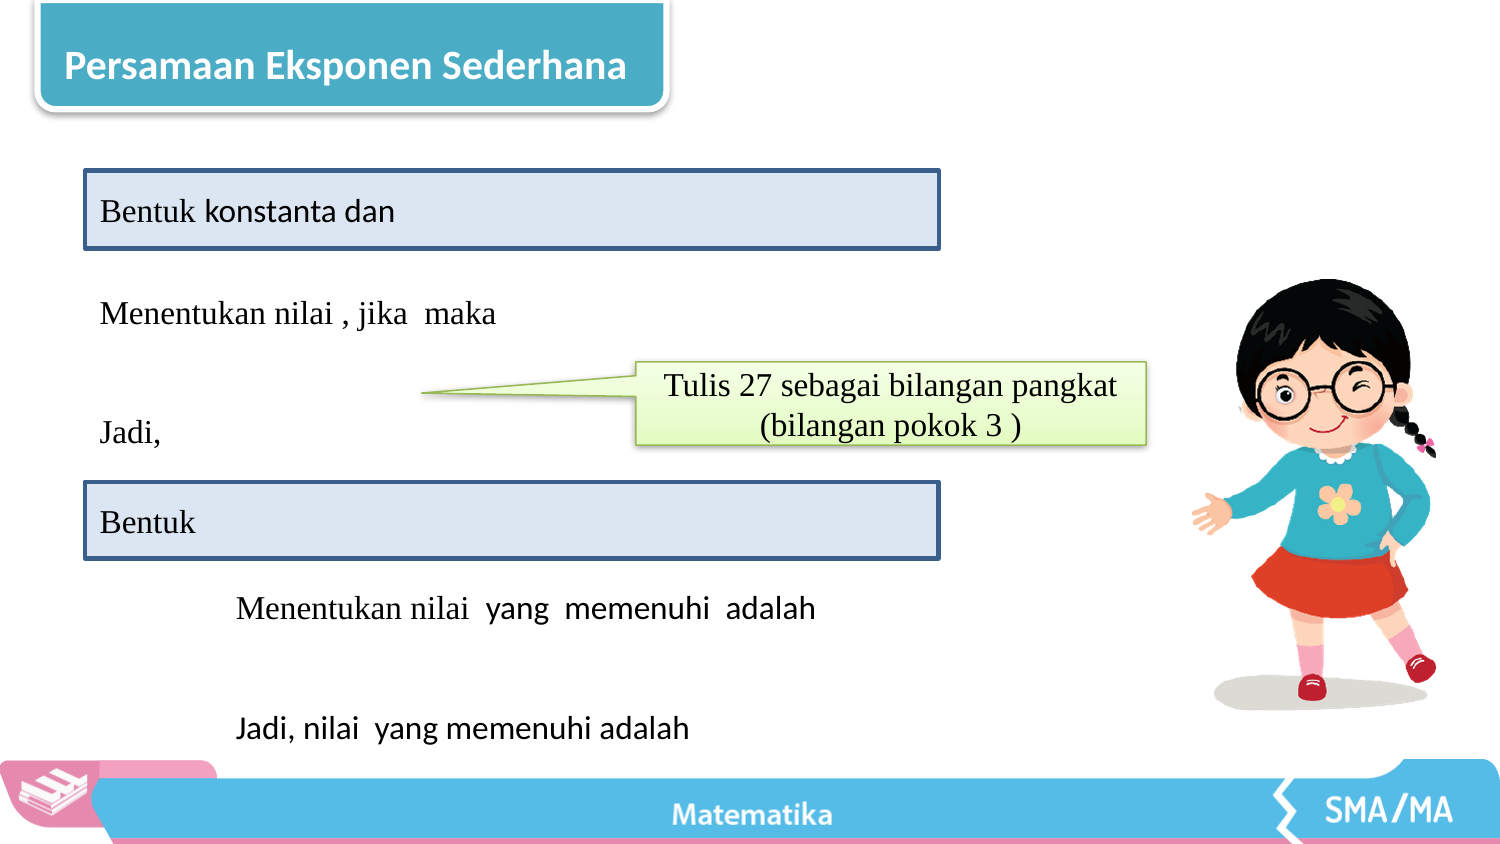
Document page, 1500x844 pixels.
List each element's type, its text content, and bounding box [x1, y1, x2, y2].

picture [0, 759, 1500, 844]
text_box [37, 0, 667, 110]
picture [906, 278, 1436, 712]
text_box Tulis 27 sebagai bilangan pangkat (bilangan pokok 3 ) [420, 361, 901, 446]
